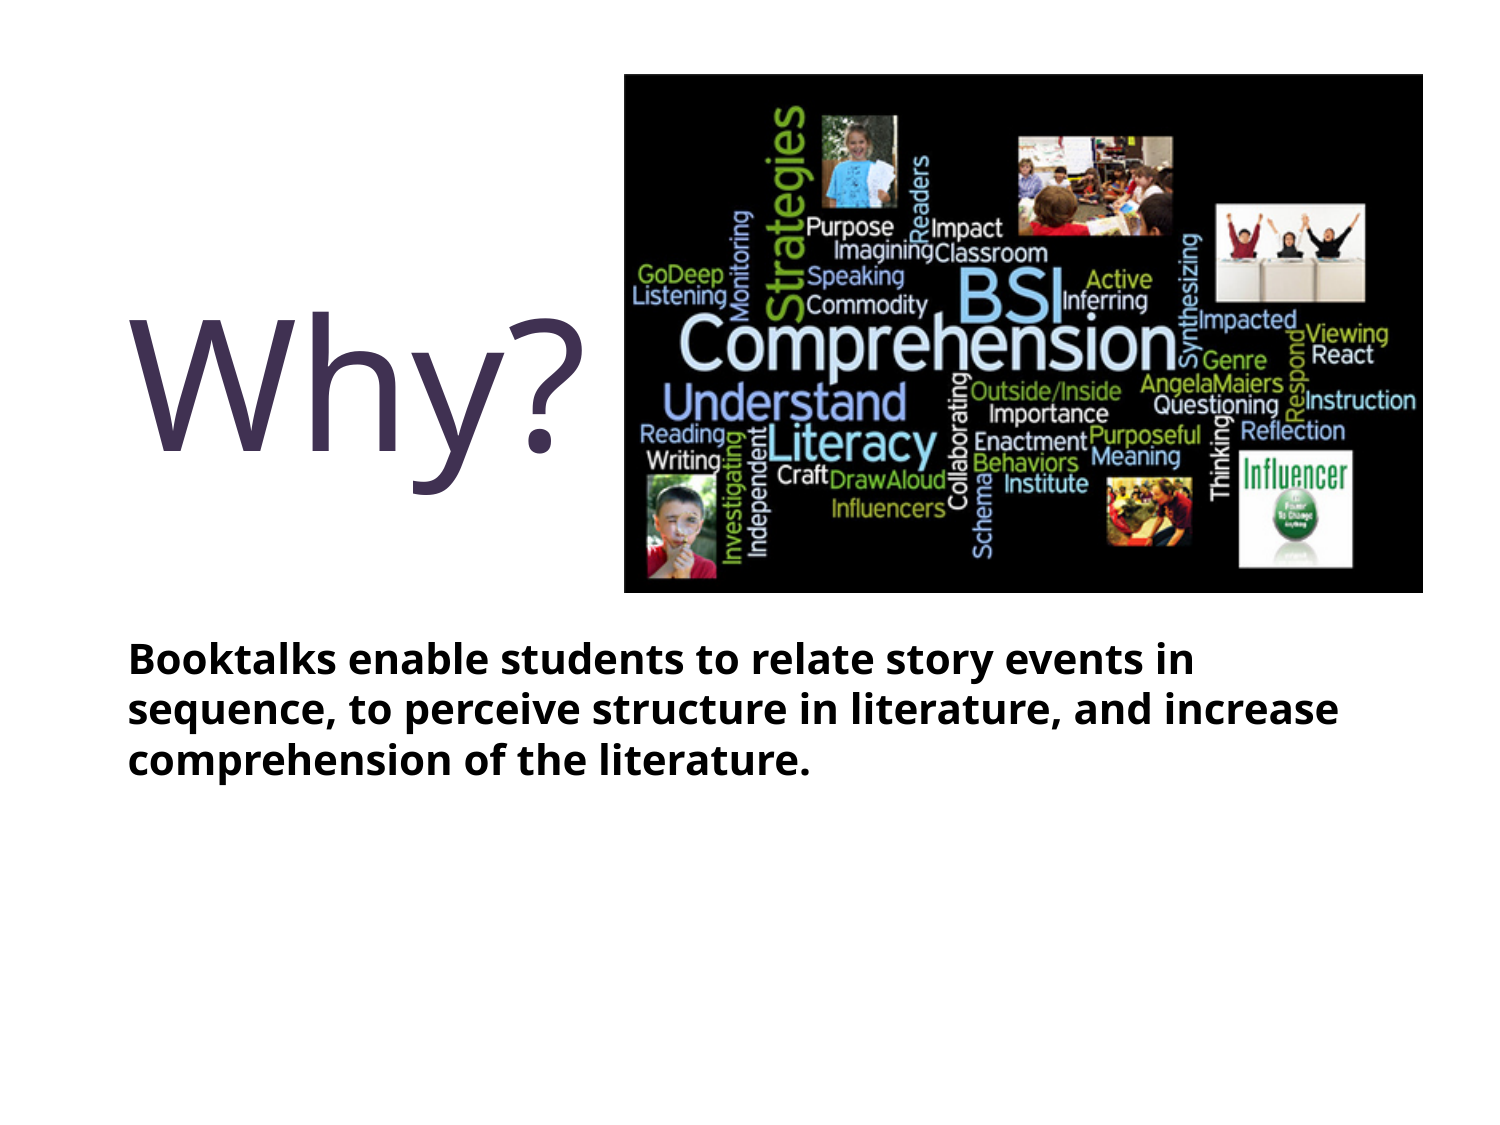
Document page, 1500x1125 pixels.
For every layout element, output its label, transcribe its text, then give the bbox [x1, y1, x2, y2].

picture [624, 74, 1424, 593]
list Why? [112, 249, 619, 497]
title Booktalks enable students to relate story events in sequence, to perceive structure in literature, and increase comprehension of the literature. [112, 624, 1388, 849]
